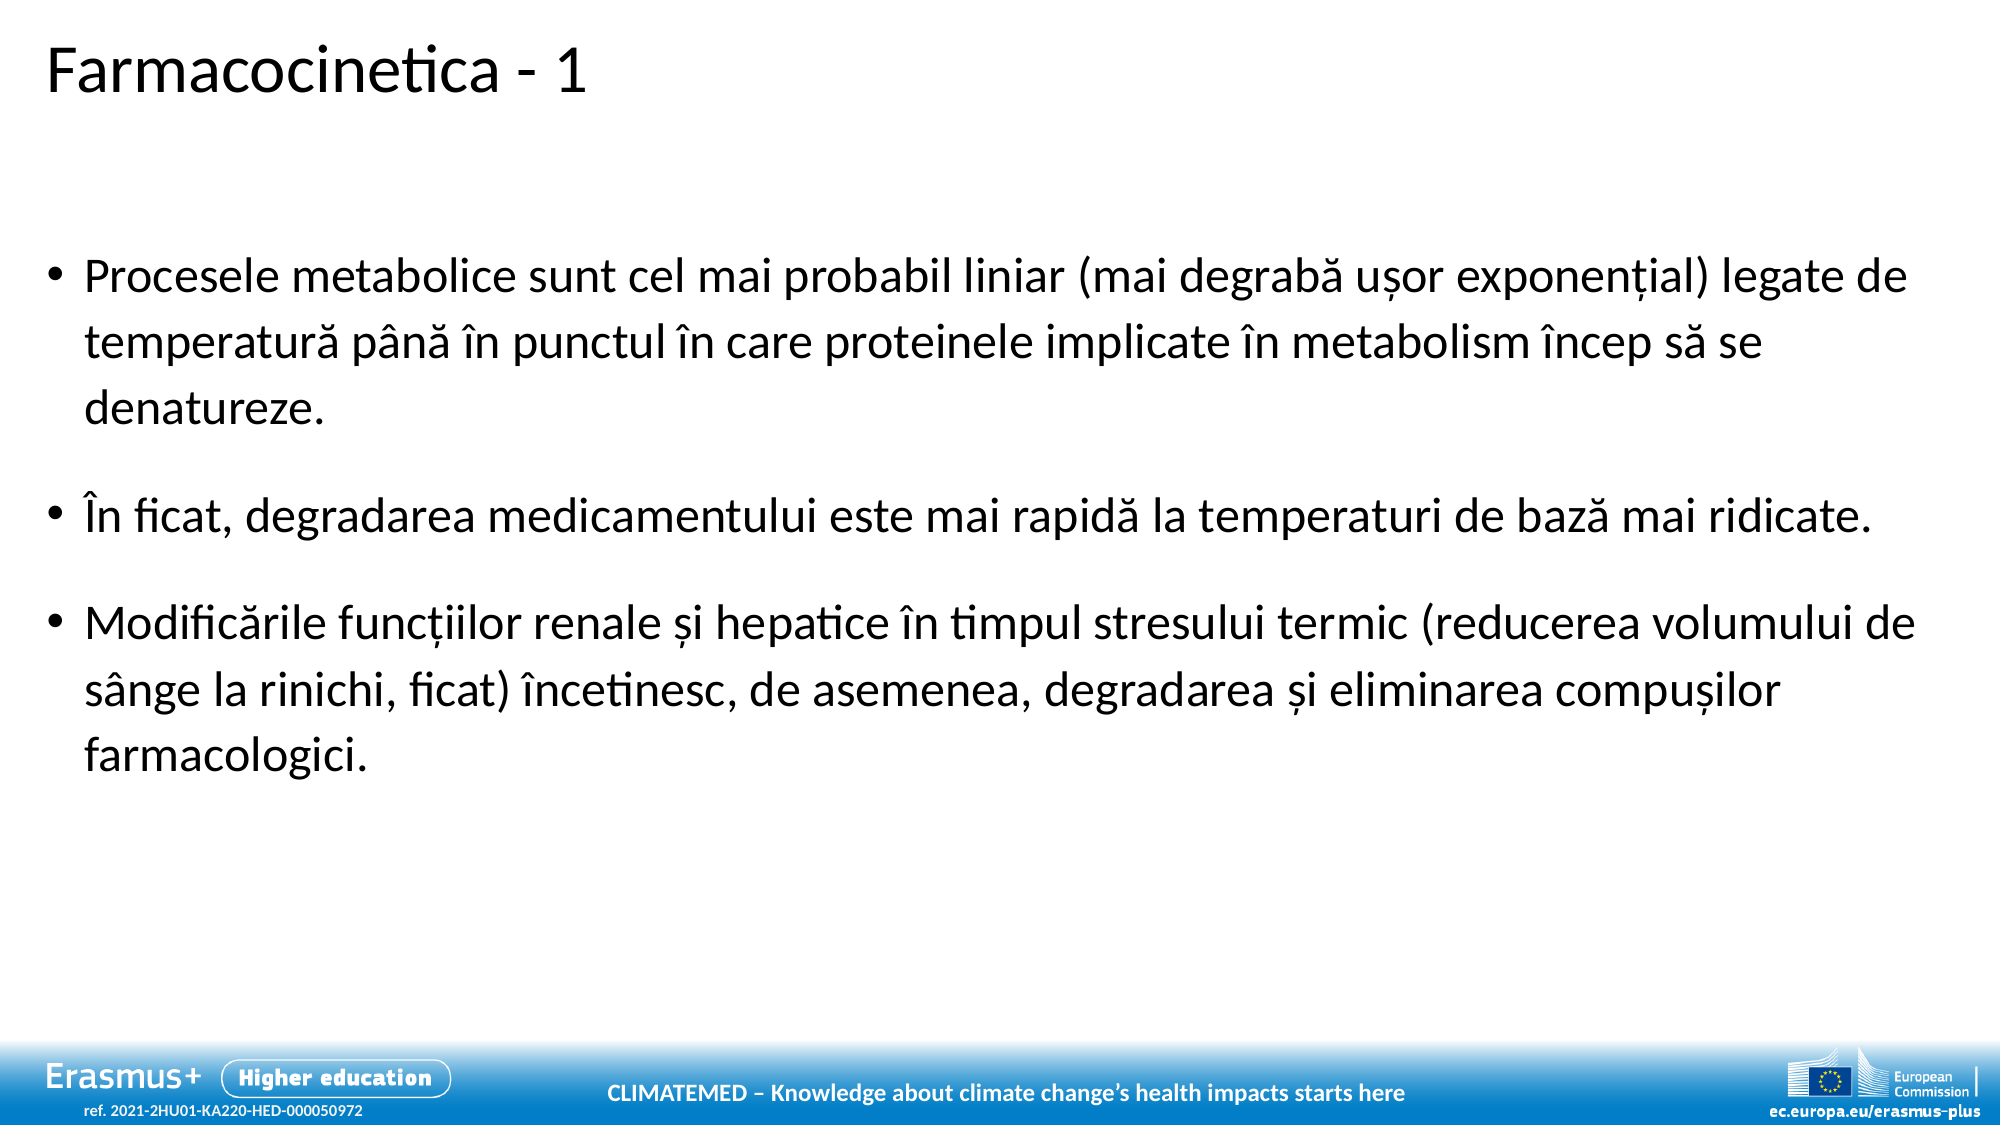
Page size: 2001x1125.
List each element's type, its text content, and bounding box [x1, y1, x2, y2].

picture [0, 899, 2000, 1125]
list Procesele metabolice sunt cel mai probabil liniar (mai degrabă ușor exponențial) legate de temperatură până în punctul în care proteinele implicate în metabolism încep să se denatureze. În ficat, degradarea medicamentului este mai rapidă la temperaturi de bază mai ridicate. Modificările funcțiilor renale și hepatice în timpul stresului termic (reducerea volumului de sânge la rinichi, ficat) încetinesc, de asemenea, degradarea și eliminarea compușilor farmacologici. [31, 229, 1984, 1035]
title Farmacocinetica - 1 [31, 25, 1984, 116]
